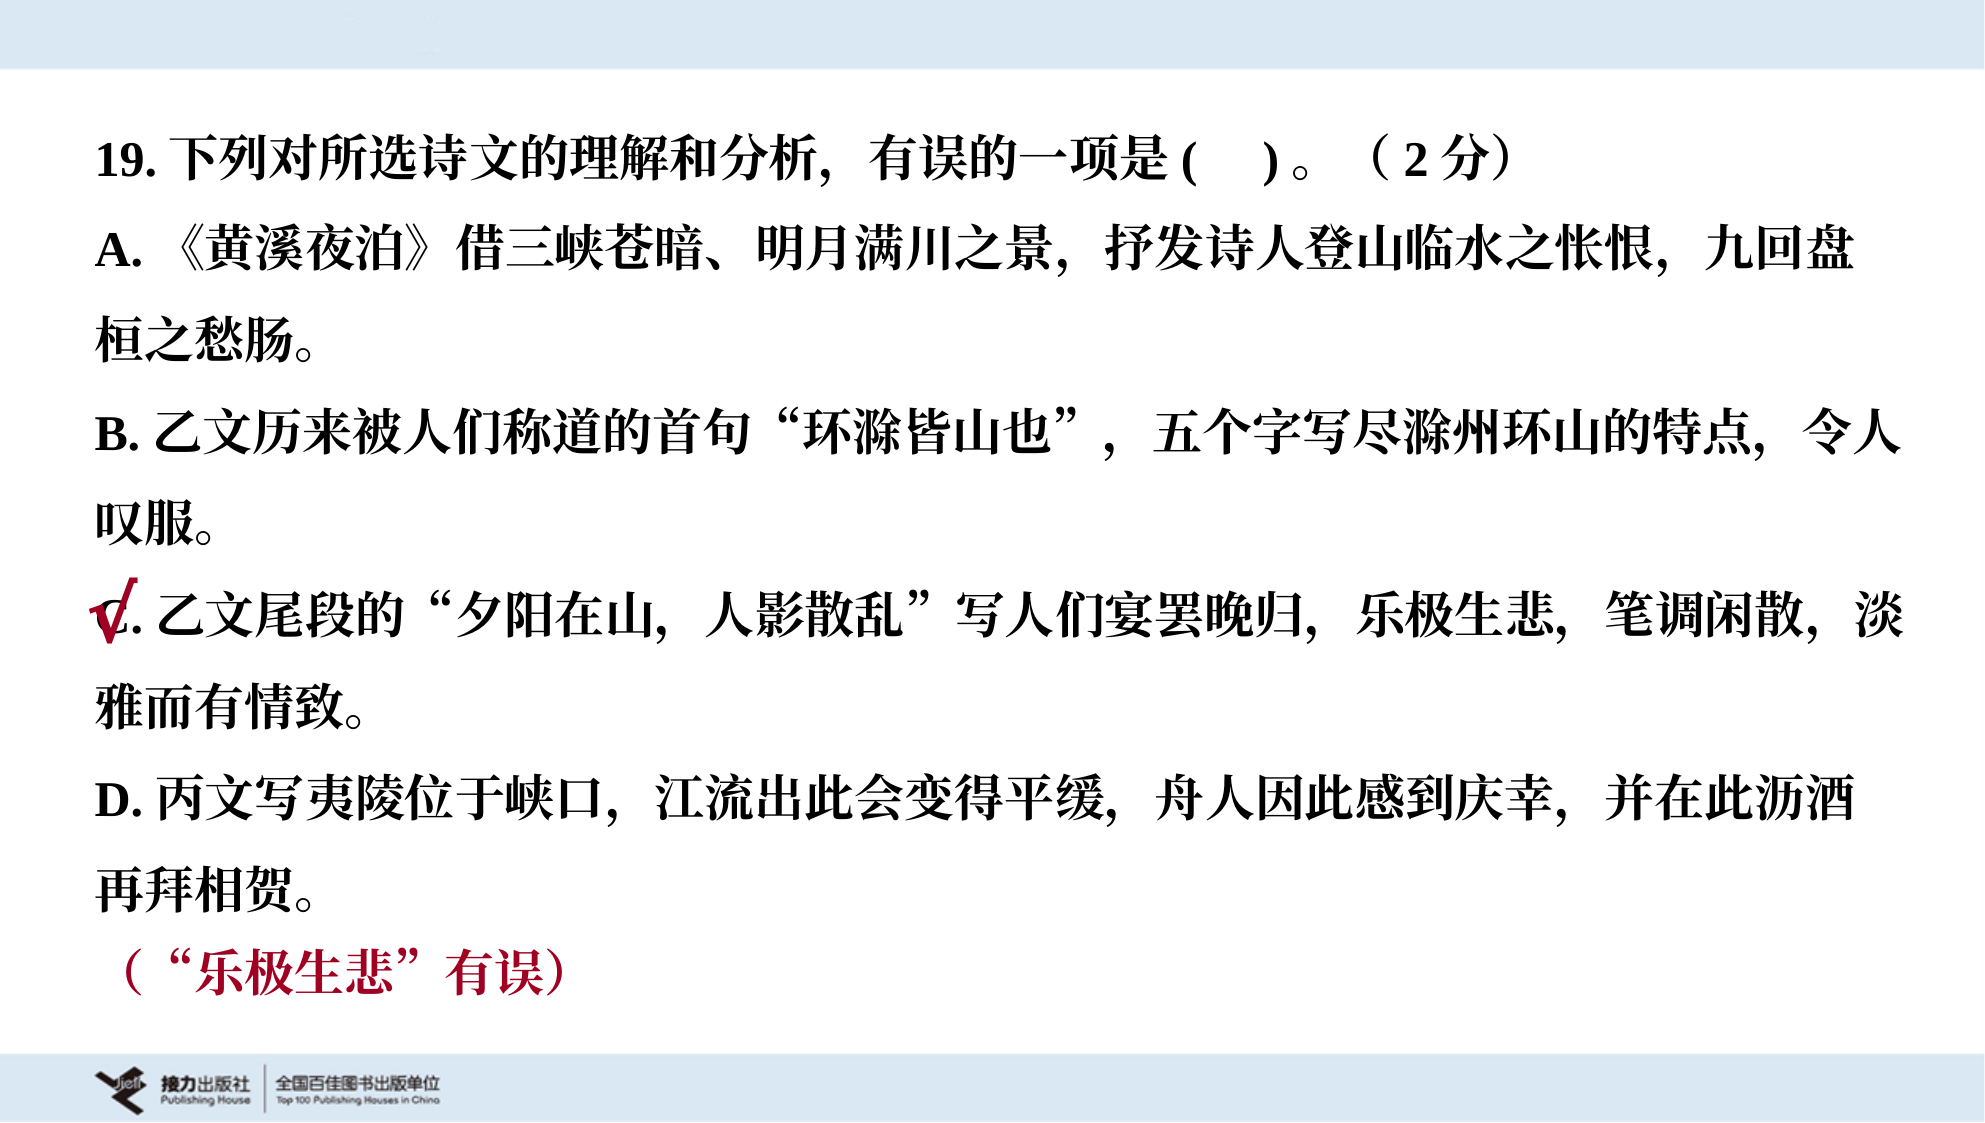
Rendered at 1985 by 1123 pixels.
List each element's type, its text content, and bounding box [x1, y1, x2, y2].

text_box √ [86, 565, 139, 659]
text_box A.《黄溪夜泊》借三峡苍暗、明月满川之景，抒发诗人登山临水之怅恨，九回盘 桓之愁肠。 B.乙文历来被人们称道的首句“环滁皆山也”，五个字写尽滁州环山的特点，令人 叹服。 C.乙文尾段的“夕阳在山，人影散乱”写人们宴罢晚归，乐极生悲，笔调闲散，淡 雅而有情致。 D.丙文写夷陵位于峡口，江流出此会变得平缓，舟人因此感到庆幸，并在此沥酒 再拜相贺。 [94, 185, 1892, 914]
text_box （“乐极生悲”有误） [94, 914, 1892, 1002]
text_box 19.下列对所选诗文的理解和分析，有误的一项是( )。（2分） [94, 99, 1892, 185]
picture [0, 0, 1985, 1122]
